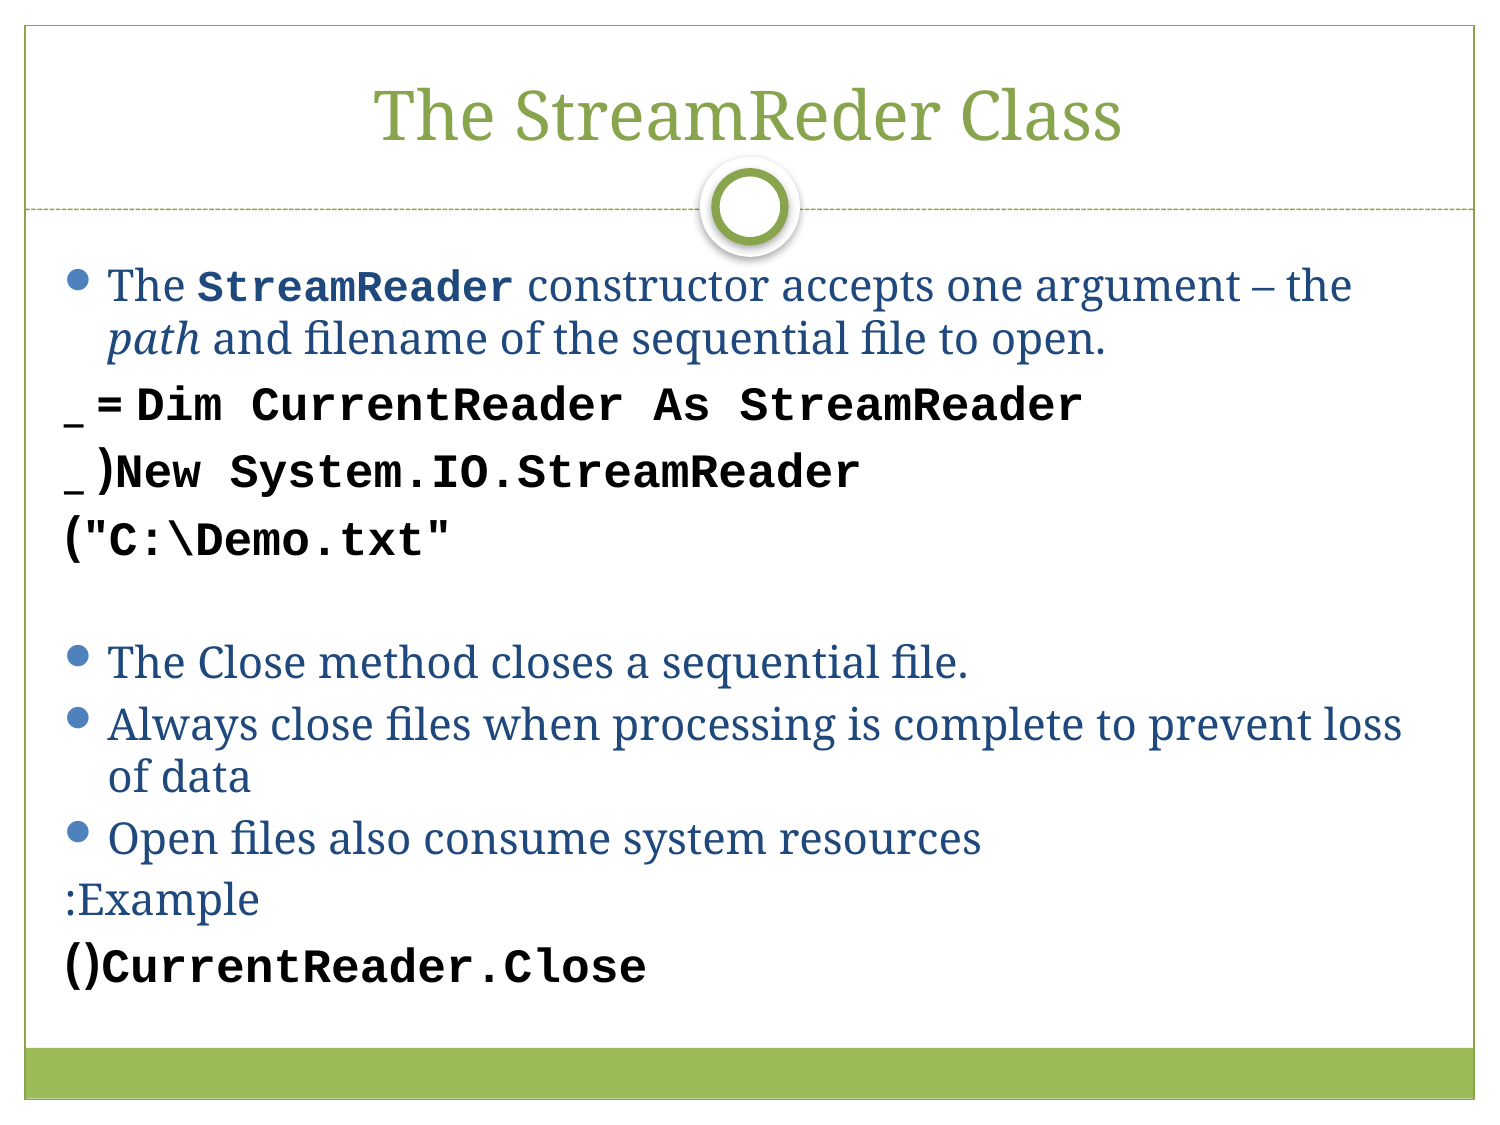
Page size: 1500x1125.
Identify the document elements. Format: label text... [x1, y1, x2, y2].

list The StreamReader constructor accepts one argument – the path and filename of the sequential file to open. Dim CurrentReader As StreamReader = _ New System.IO.StreamReader( _ "C:\Demo.txt") The Close method closes a sequential file. Always close files when processing is complete to prevent loss of data Open files also consume system resources Example: CurrentReader.Close() [49, 250, 1445, 1001]
title The StreamReder Class [49, 37, 1450, 162]
